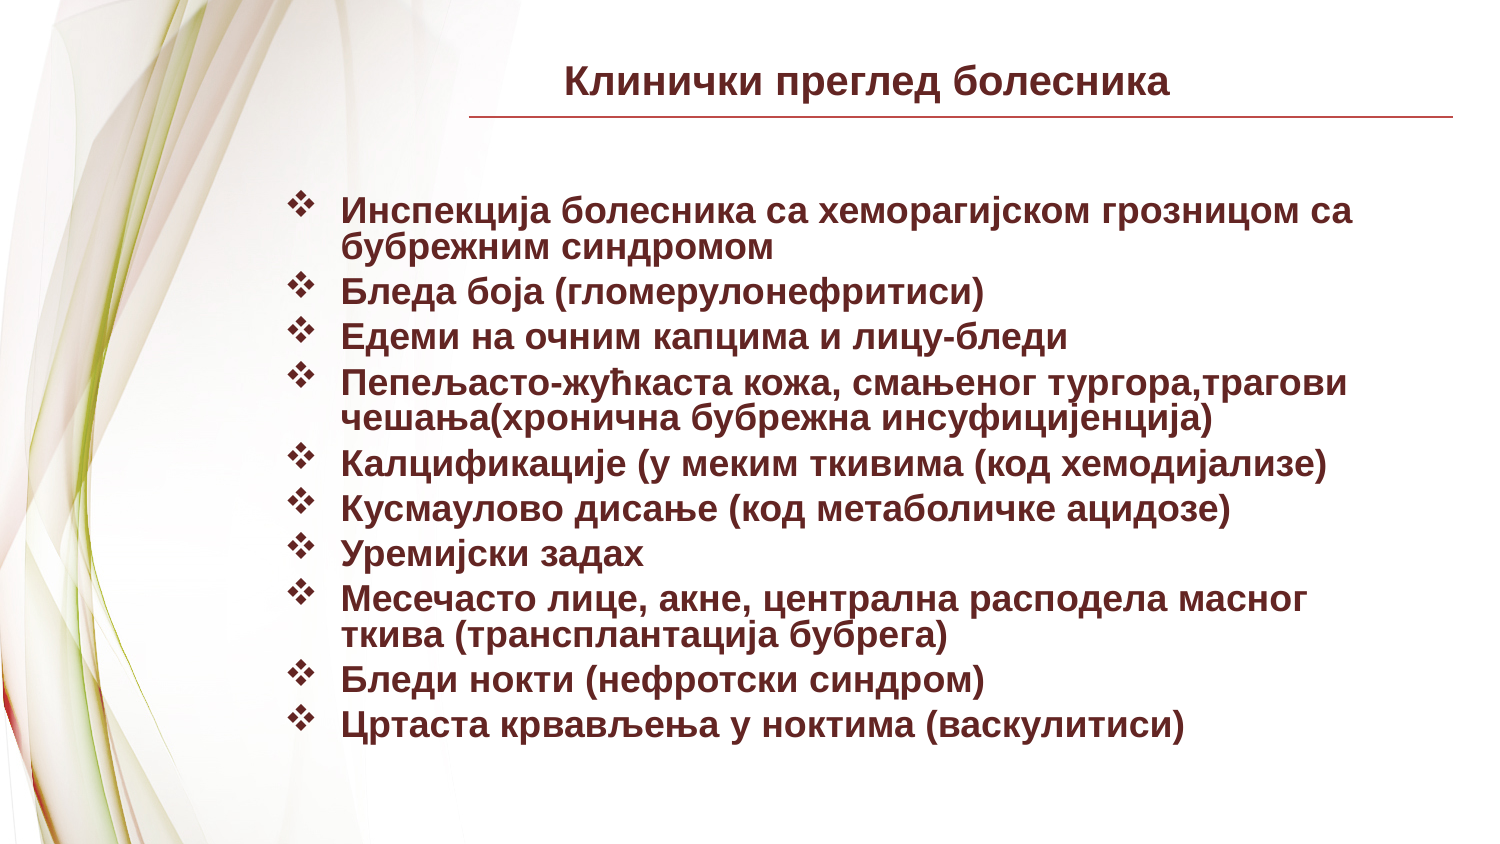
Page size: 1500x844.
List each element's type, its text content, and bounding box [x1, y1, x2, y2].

list Инспекција болесника са хеморагијском грозницом са бубрежним синдромом Бледа боја (гломерулонефритиси) Едеми на очним капцима и лицу-бледи Пепељасто-жућкаста кожа, смањеног тургора,трагови чешања(хронична бубрежна инсуфицијенција) Калцификације (у меким ткивима (код хемодијализе) Кусмаулово дисање (код метаболичке ацидозе) Уремијски задах Месечасто лице, акне, централна расподела масног ткива (трансплантација бубрега) Бледи нокти (нефротски синдром) Цртаста крвављења у ноктима (васкулитиси) [269, 187, 1372, 786]
picture [0, 0, 1500, 844]
list Клинички преглед болесника [375, 58, 1360, 154]
